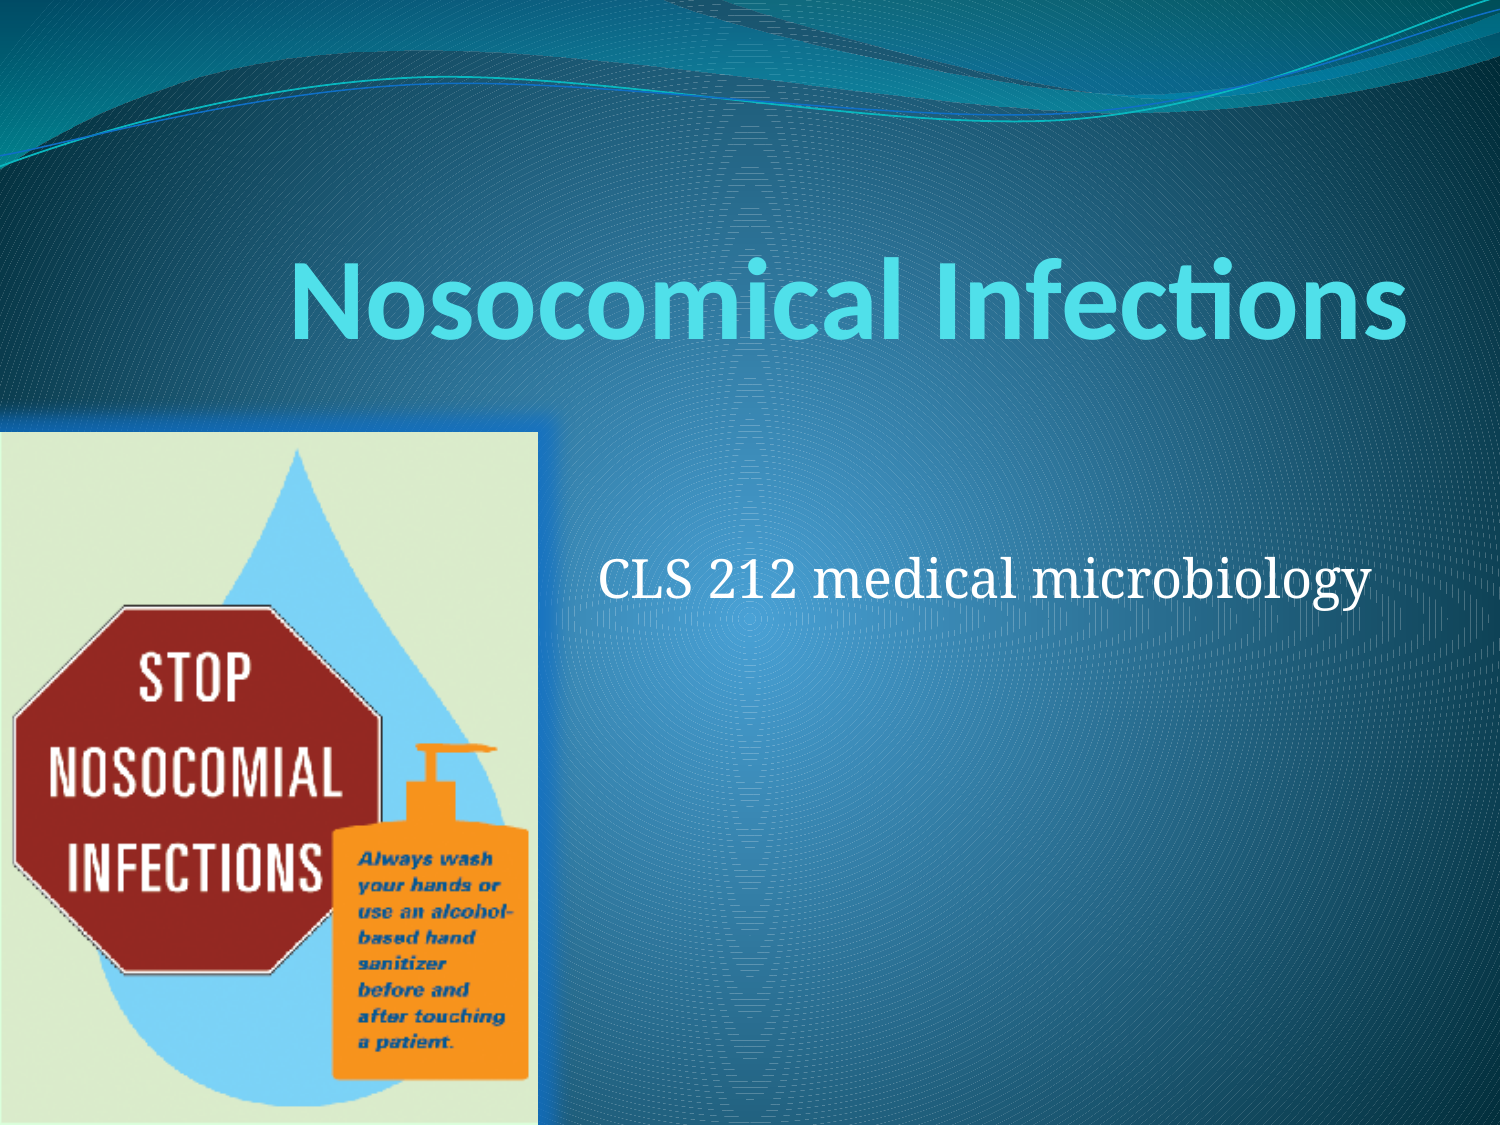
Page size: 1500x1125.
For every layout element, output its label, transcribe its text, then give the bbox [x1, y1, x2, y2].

subtitle CLS 212 medical microbiology [572, 537, 1376, 825]
title Nosocomical Infections [125, 62, 1413, 363]
picture [0, 432, 538, 1125]
